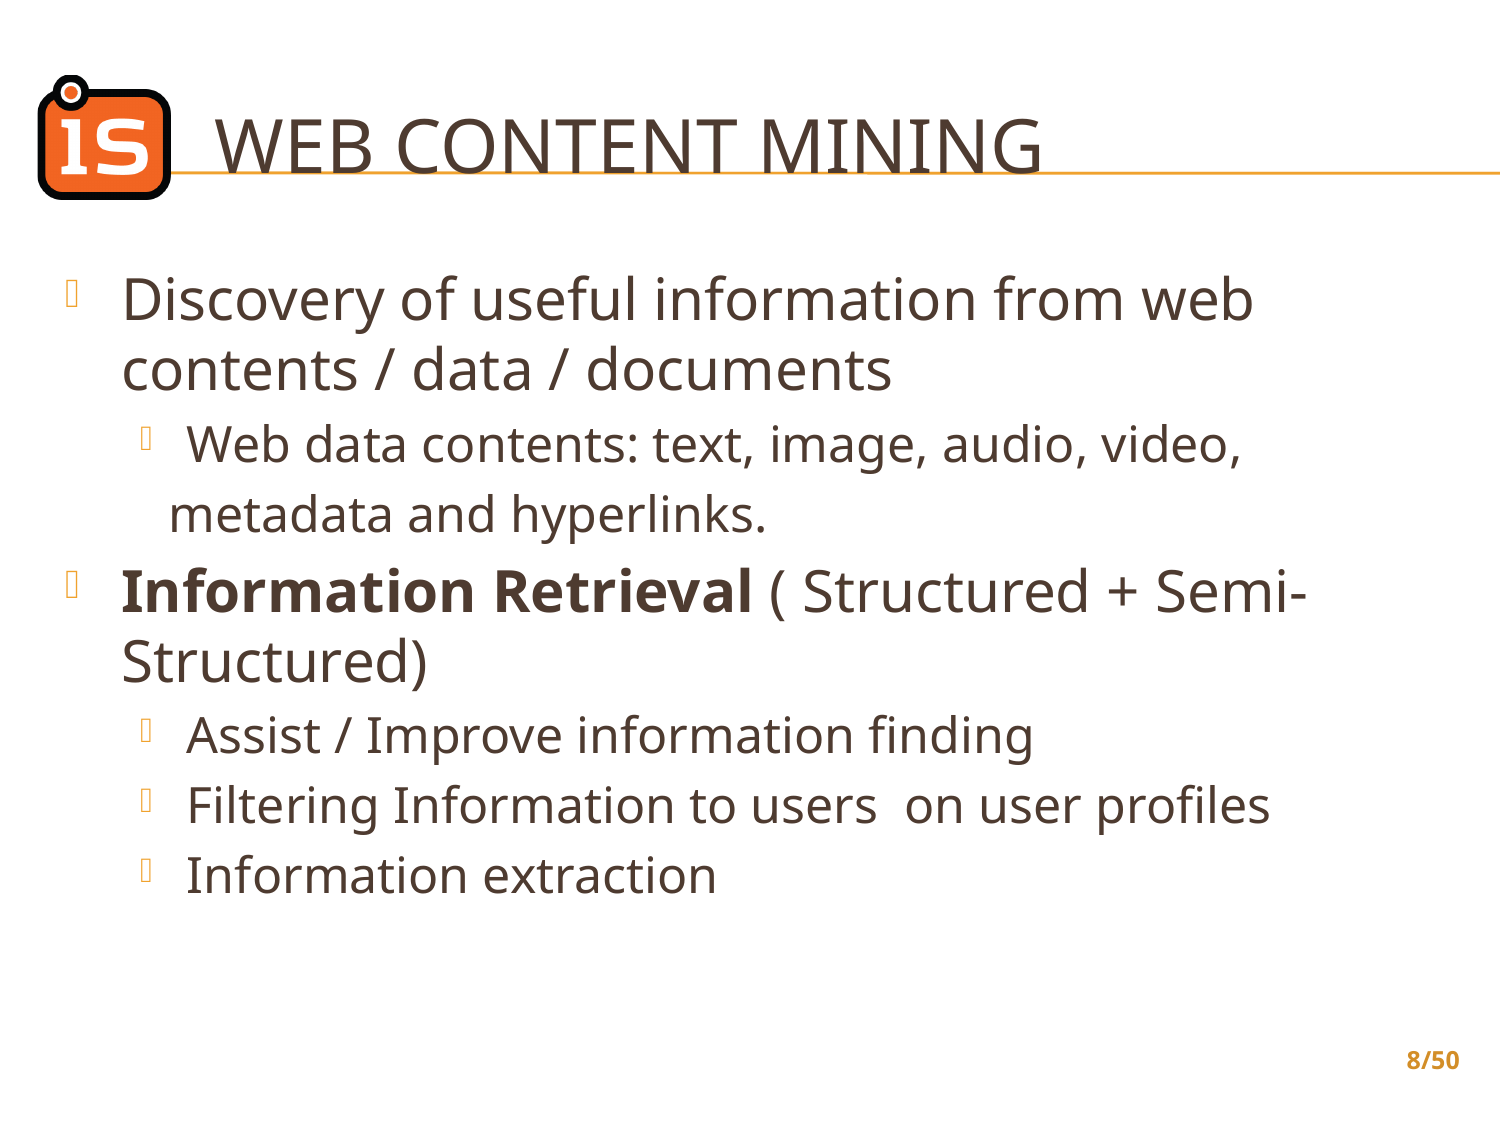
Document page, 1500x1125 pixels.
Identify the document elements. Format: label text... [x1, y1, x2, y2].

picture [37, 75, 171, 200]
title WEB CONTENT MINING [200, 75, 1475, 213]
slide_number 8/50 [1350, 1037, 1475, 1079]
list Discovery of useful information from web contents / data / documents Web data contents: text, image, audio, video, metadata and hyperlinks. Information Retrieval ( Structured + Semi-Structured) Assist / Improve information finding Filtering Information to users on user profiles Information extraction [49, 254, 1476, 998]
